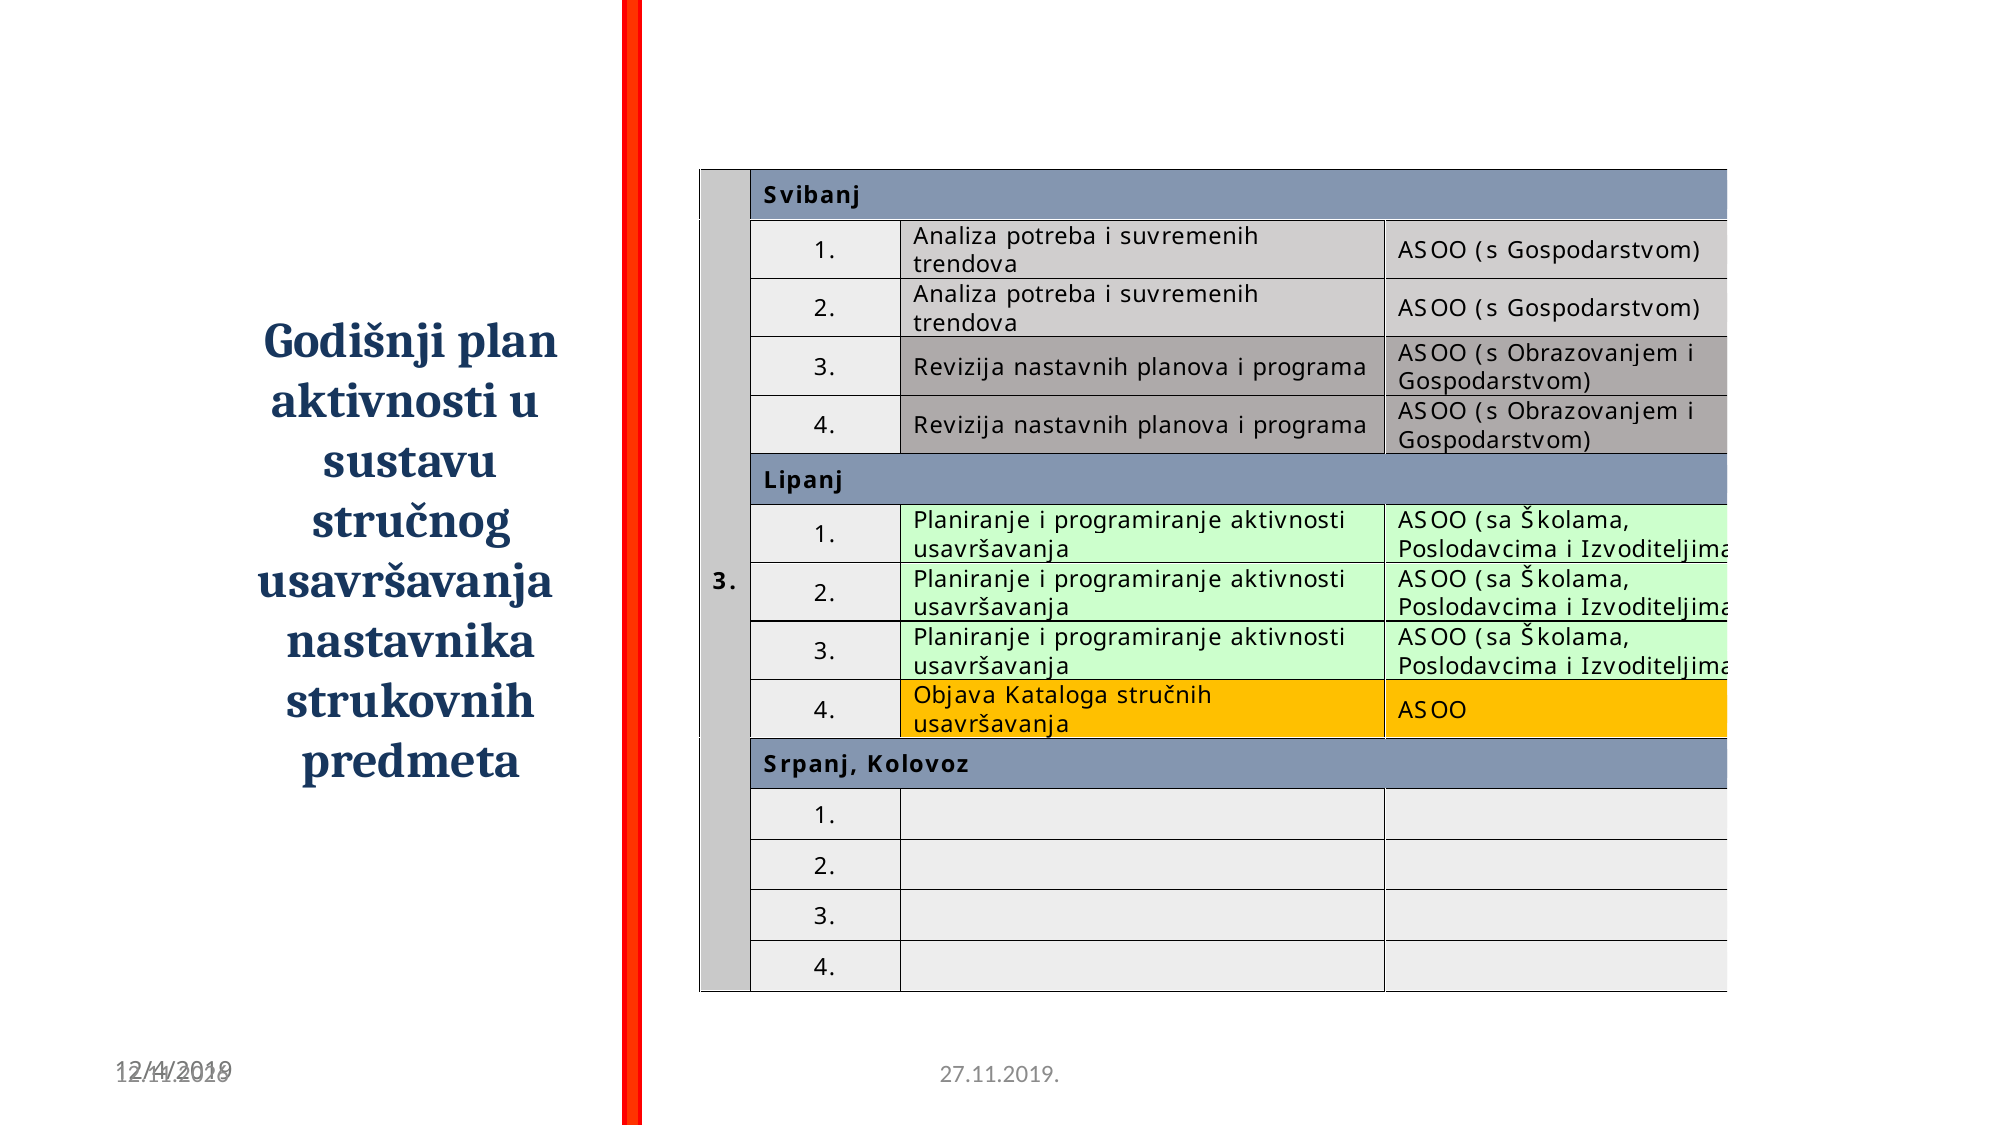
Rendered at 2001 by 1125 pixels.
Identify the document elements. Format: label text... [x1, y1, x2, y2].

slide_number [99, 1042, 567, 1103]
footer 27.11.2019. [683, 1052, 1317, 1103]
text_box Godišnji plan aktivnosti u sustavu stručnog usavršavanja nastavnika strukovnih predmeta [218, 302, 604, 792]
text_box [622, 0, 642, 1125]
picture [657, 168, 1728, 1043]
